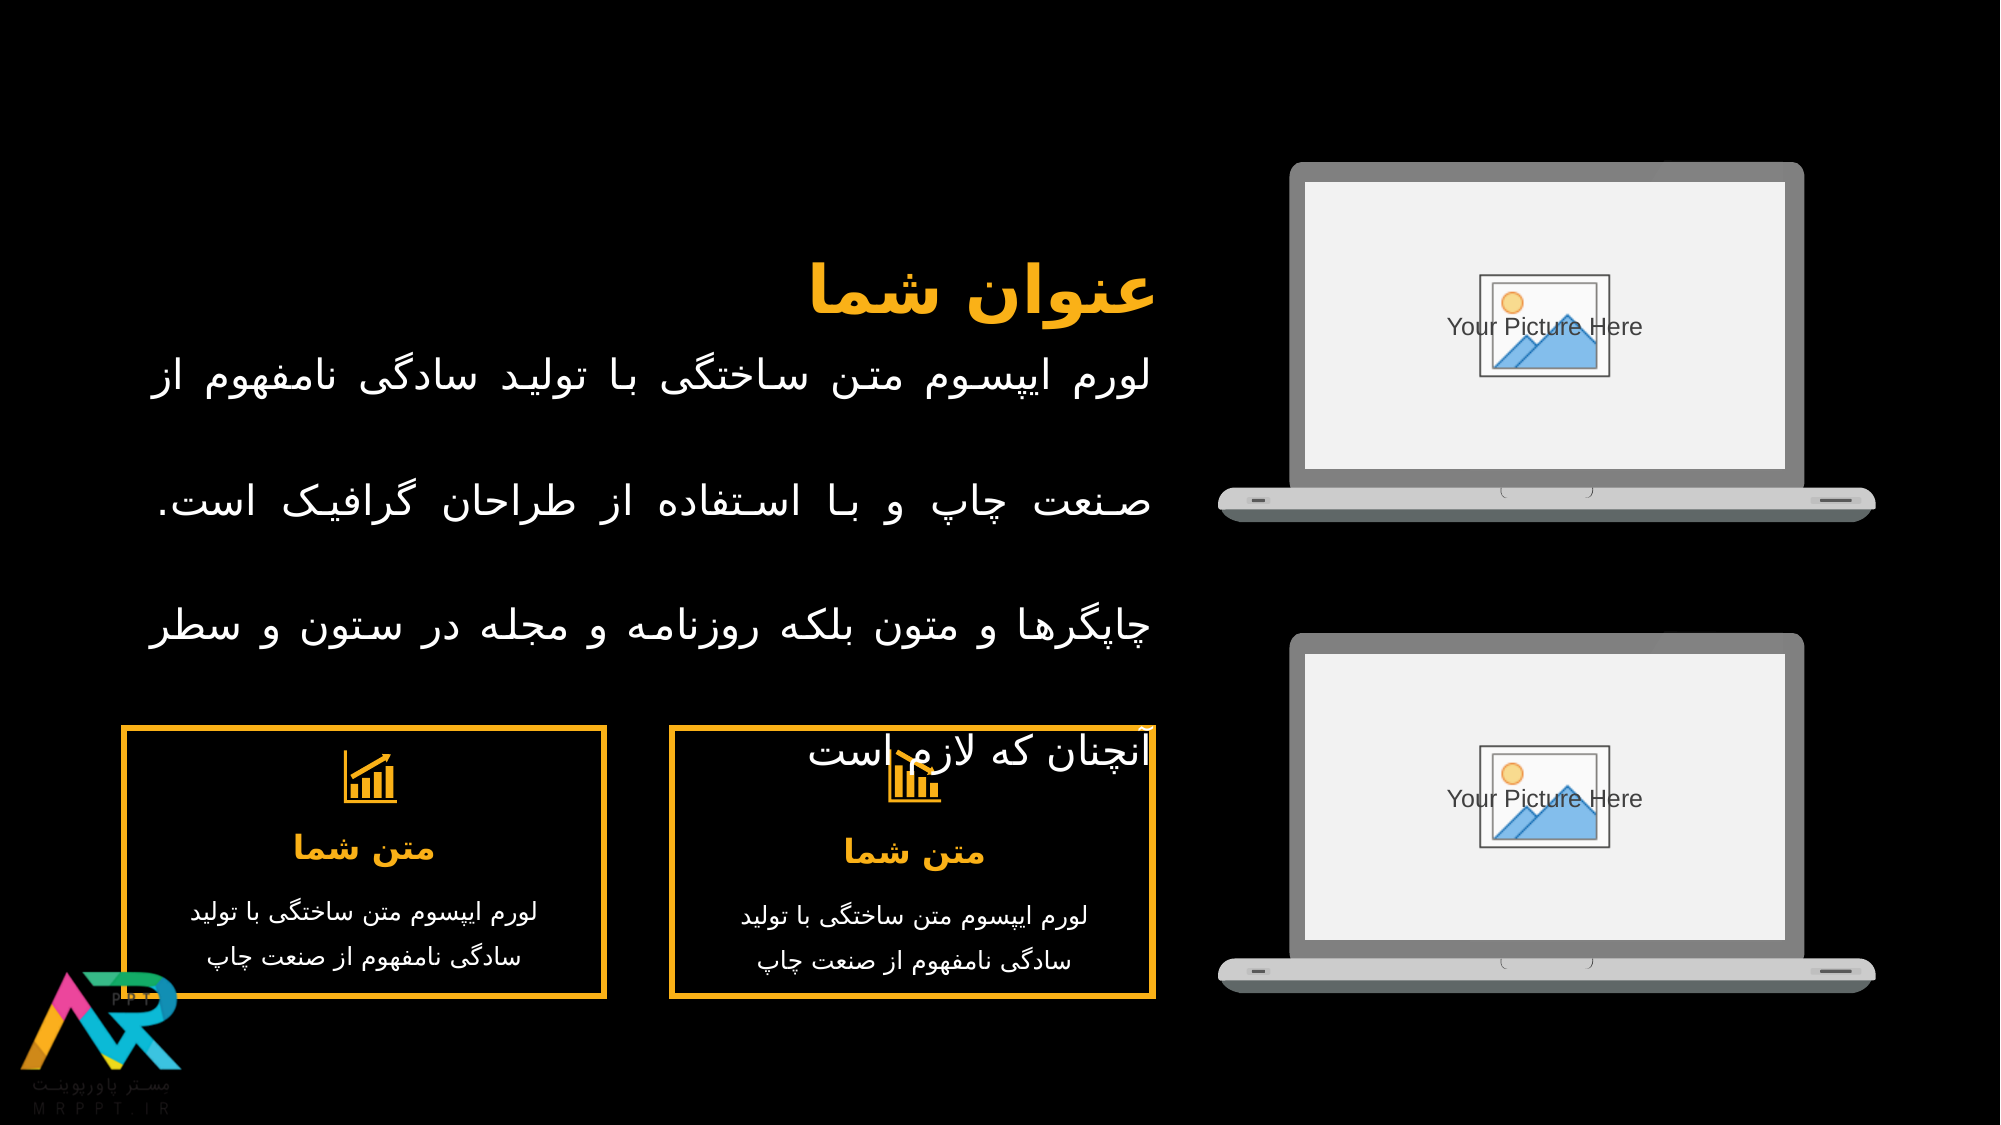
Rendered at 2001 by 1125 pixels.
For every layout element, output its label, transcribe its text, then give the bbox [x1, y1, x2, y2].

text_box [887, 748, 942, 802]
text_box عنوان شما [145, 222, 1161, 327]
picture [1305, 653, 1786, 941]
picture [0, 963, 200, 1125]
picture [1305, 182, 1786, 470]
text_box [123, 727, 605, 997]
text_box [671, 727, 1153, 997]
text_box [343, 749, 394, 798]
text_box لورم ایپسوم متن ساختگی با تولید سادگی نامفهوم از صنعت چاپ و با استفاده از طراحان گرافیک است. چاپگرها و متون بلکه روزنامه و مجله در ستون و سطر آنچنان که لازم است [145, 327, 1153, 631]
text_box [715, 802, 1114, 1006]
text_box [165, 798, 564, 1001]
